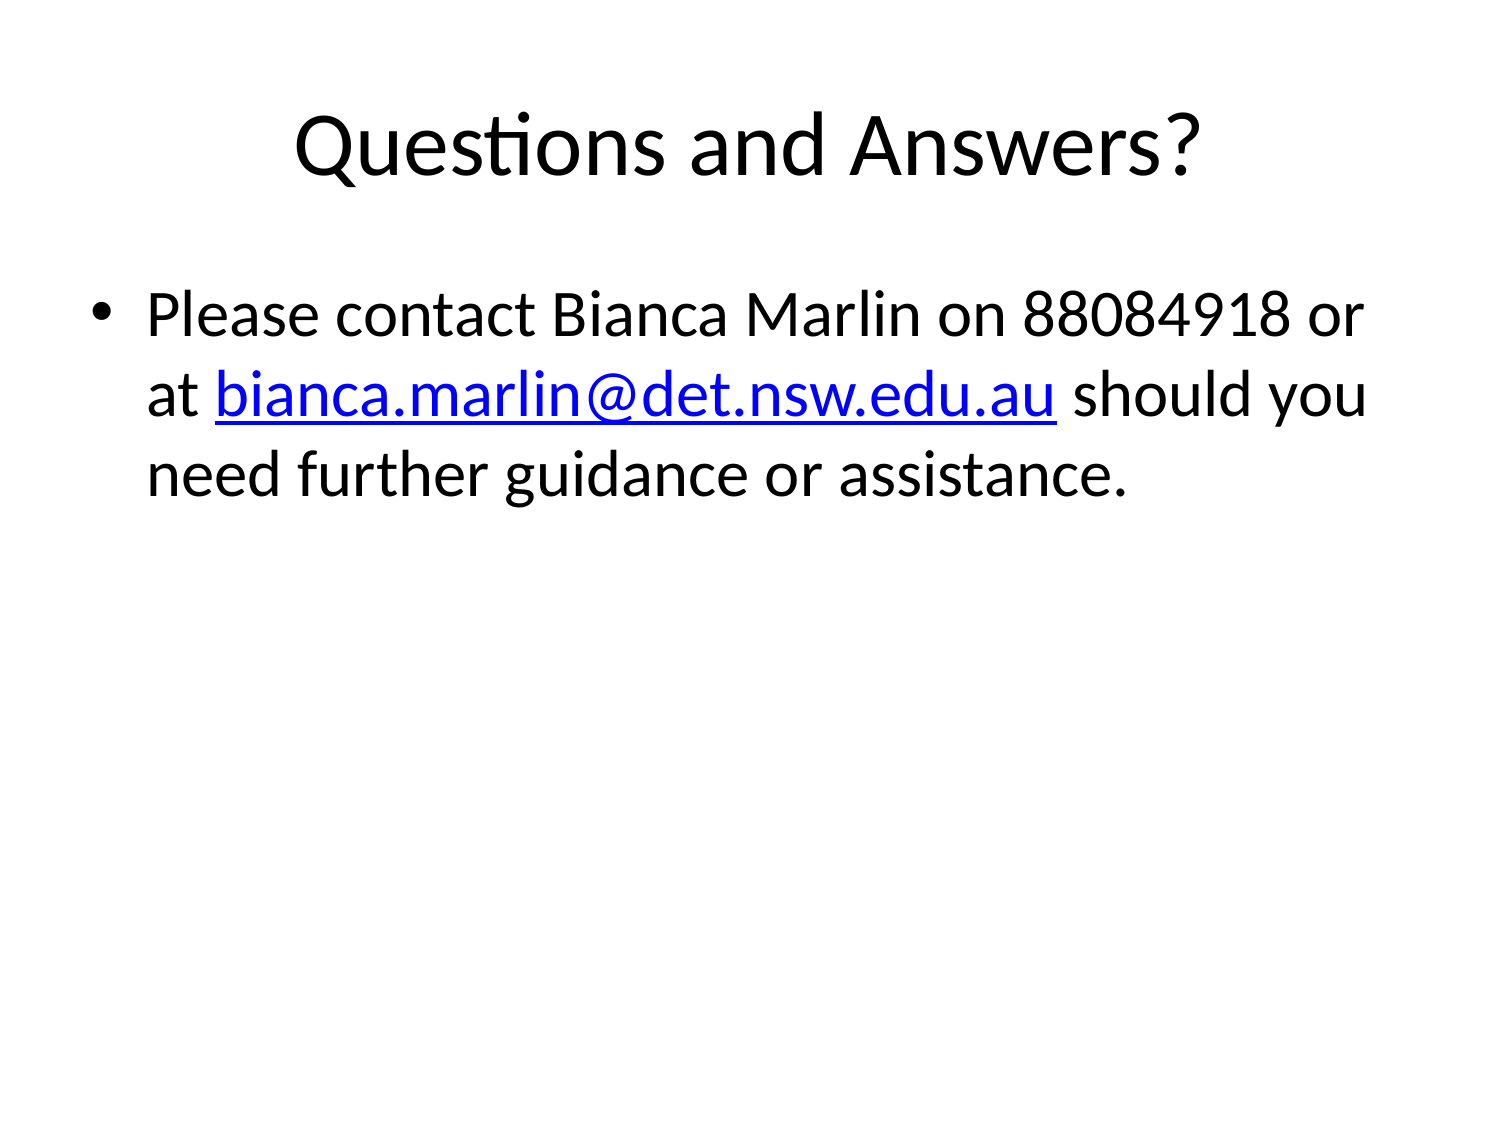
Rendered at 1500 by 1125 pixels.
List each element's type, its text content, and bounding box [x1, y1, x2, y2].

title Questions and Answers? [75, 45, 1425, 233]
list Please contact Bianca Marlin on 88084918 or at bianca.marlin@det.nsw.edu.au should you need further guidance or assistance. [75, 262, 1425, 1005]
